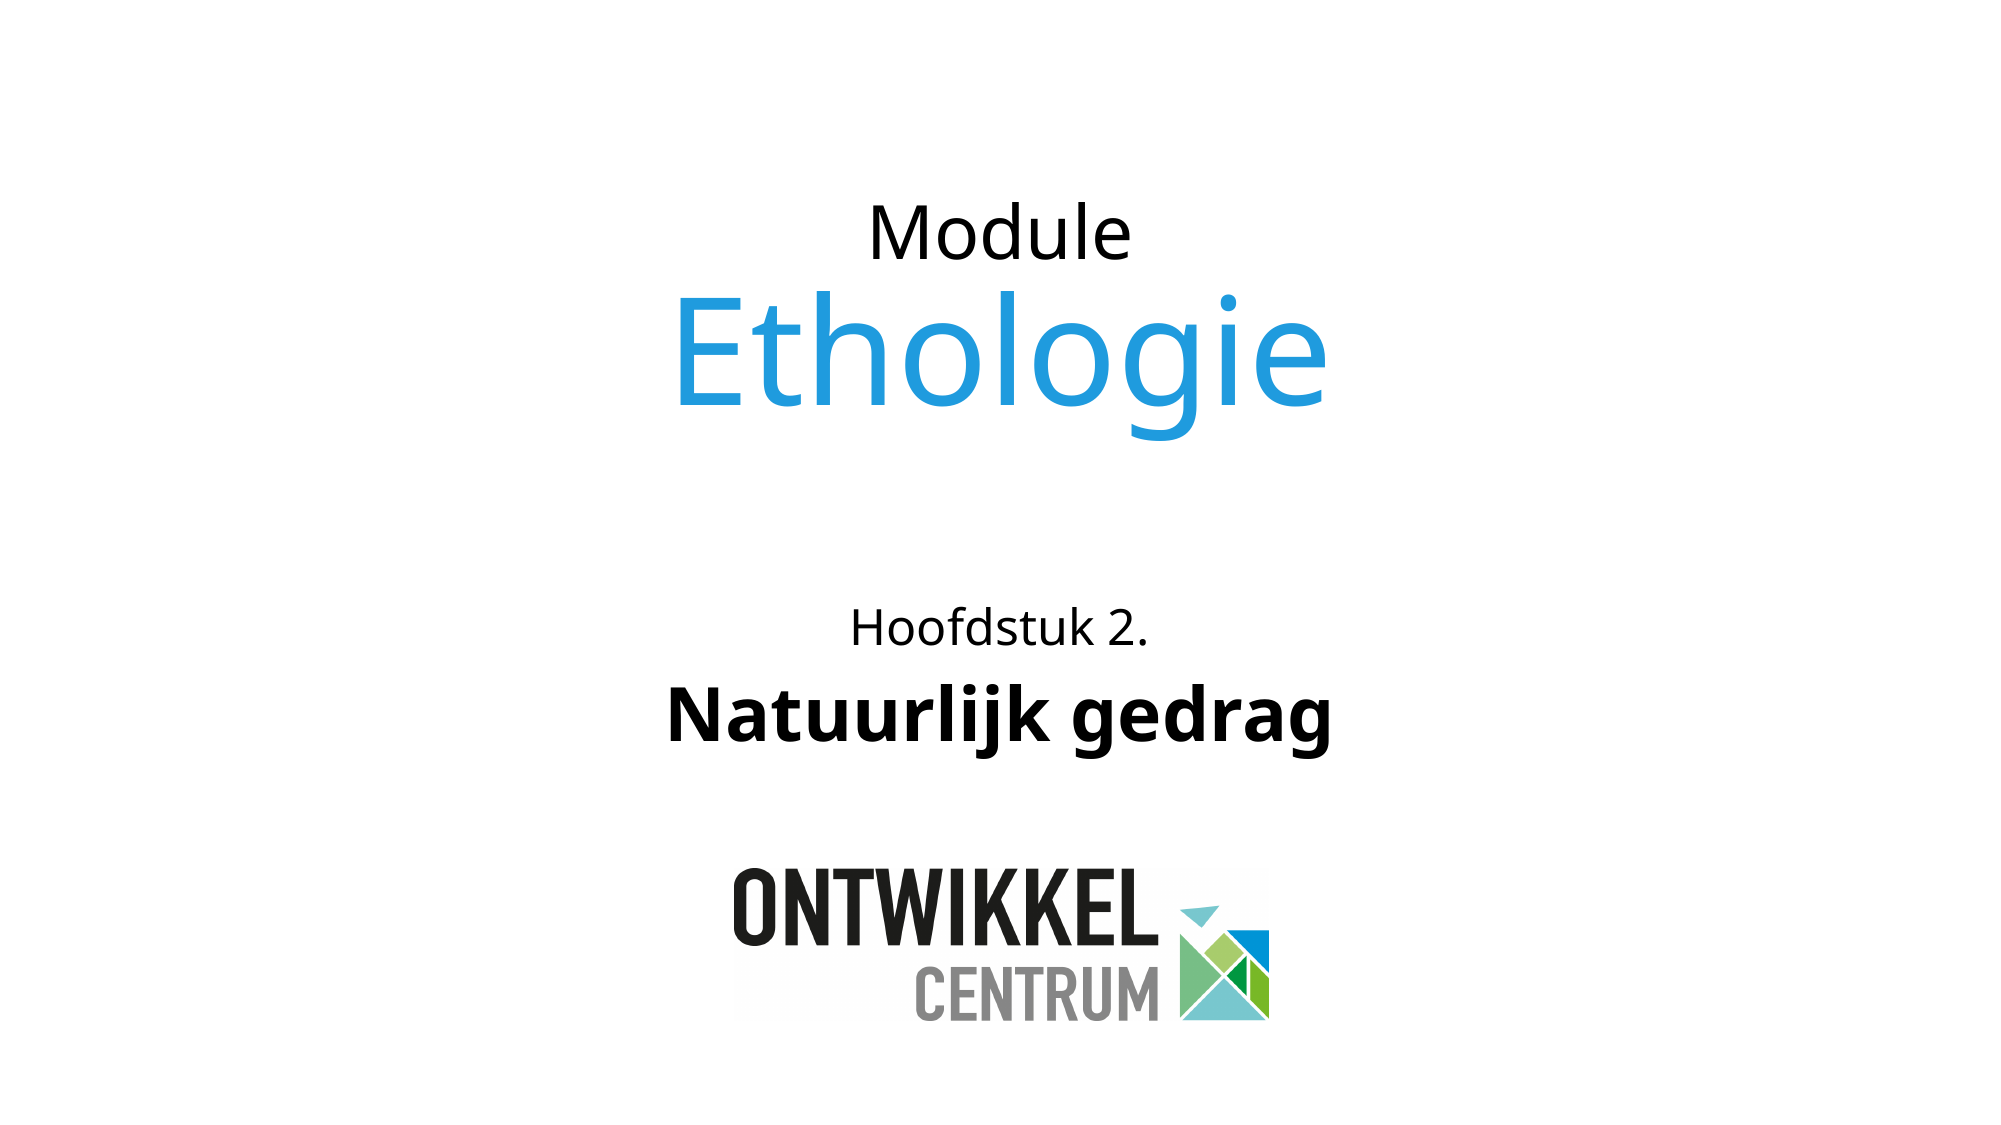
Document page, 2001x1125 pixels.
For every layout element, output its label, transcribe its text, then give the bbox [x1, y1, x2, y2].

picture [734, 868, 1269, 1021]
title Module Ethologie [249, 107, 1750, 446]
subtitle Hoofdstuk 2. Natuurlijk gedrag [249, 514, 1750, 786]
